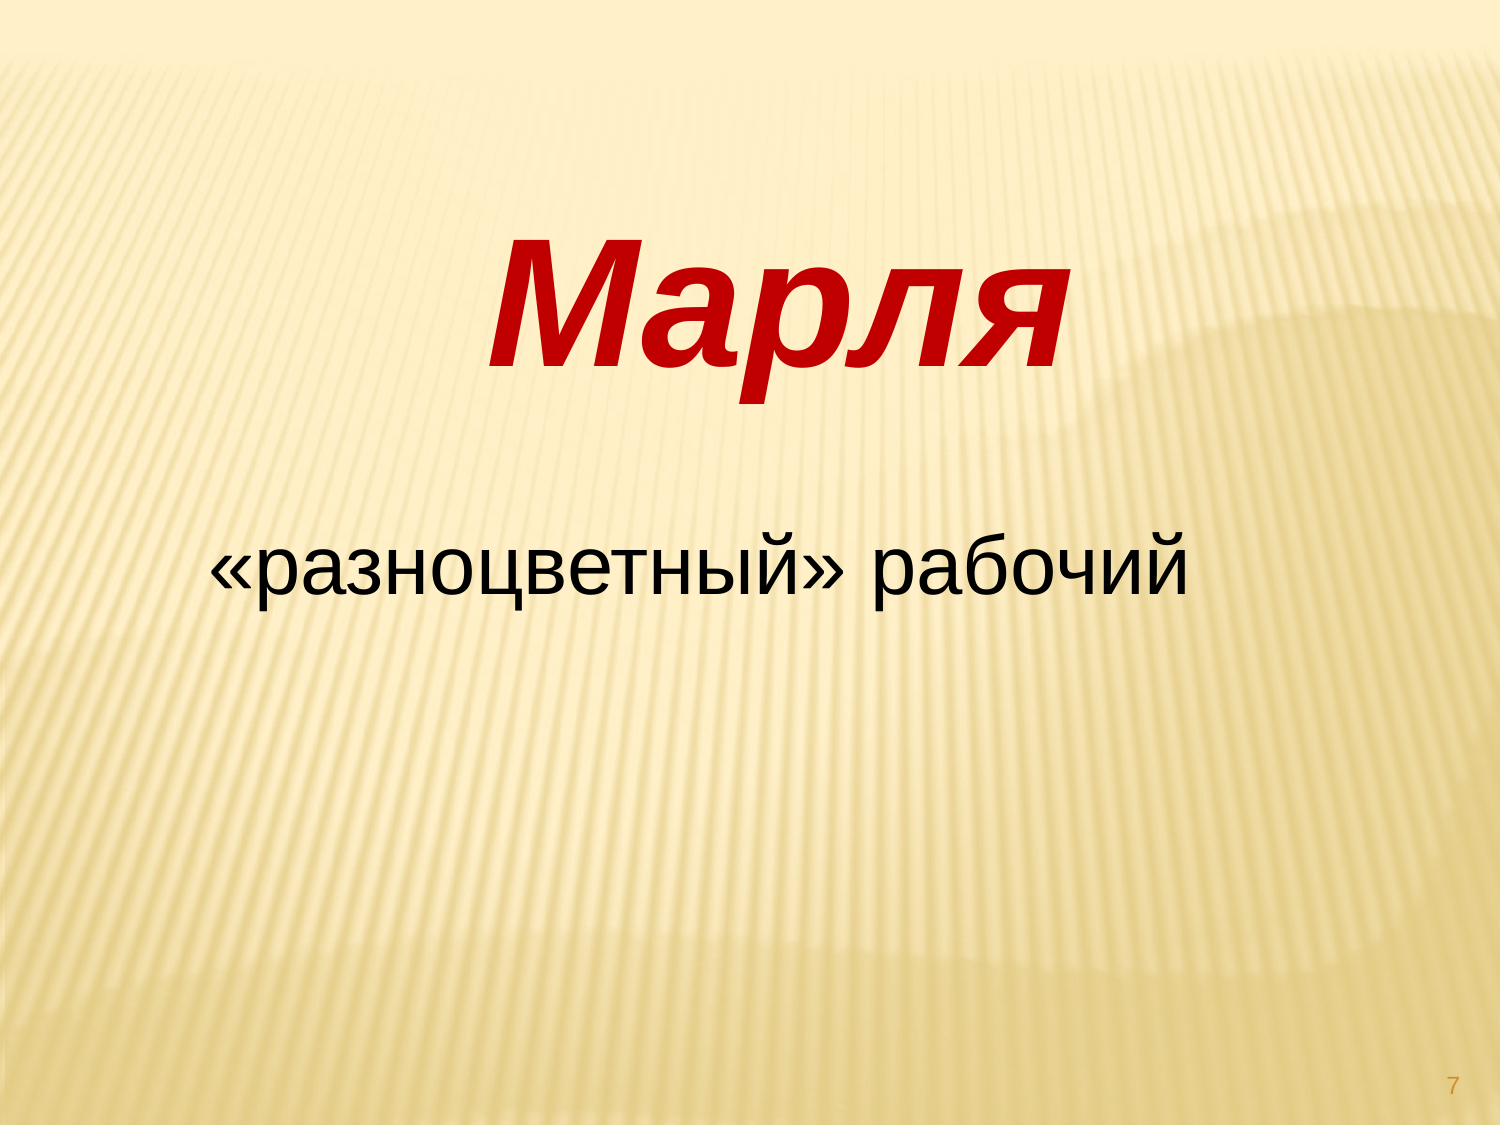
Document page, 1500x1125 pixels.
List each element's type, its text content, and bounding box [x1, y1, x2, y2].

text_box «разноцветный» рабочий [193, 503, 1207, 619]
text_box Марля [471, 175, 1091, 411]
slide_number 7 [1350, 1062, 1475, 1103]
